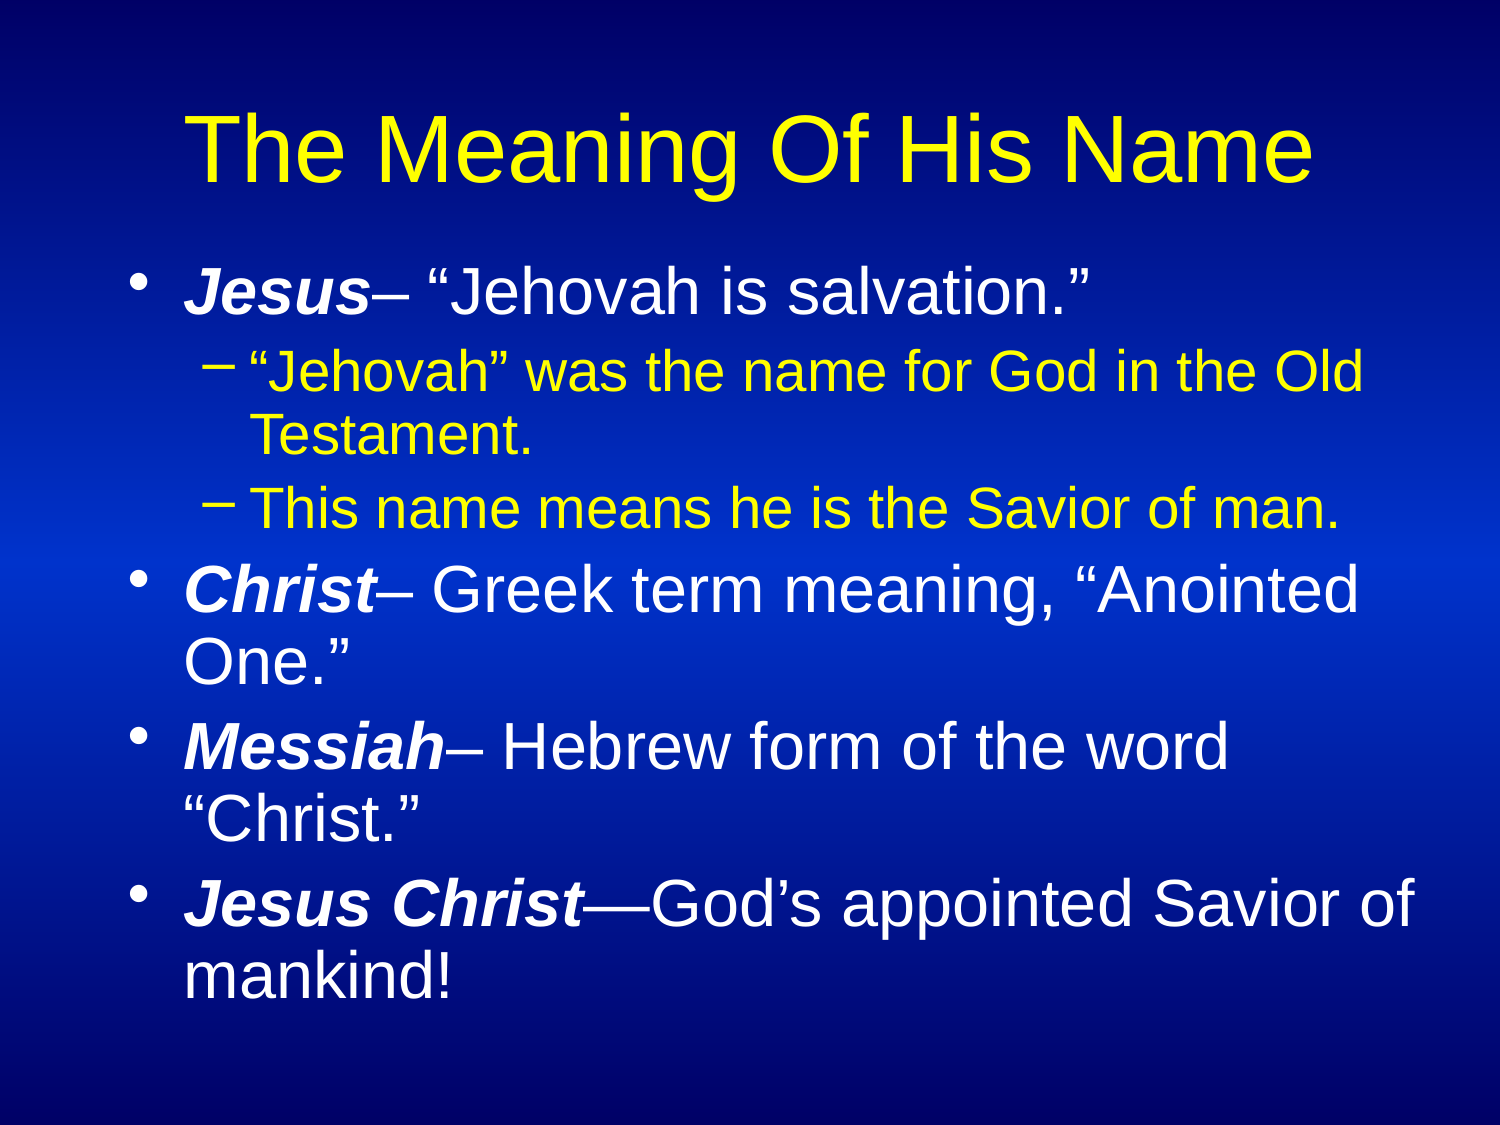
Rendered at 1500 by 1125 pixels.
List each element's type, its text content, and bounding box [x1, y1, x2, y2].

title The Meaning Of His Name [37, 50, 1463, 238]
list Jesus– “Jehovah is salvation.” “Jehovah” was the name for God in the Old Testament. This name means he is the Savior of man. Christ– Greek term meaning, “Anointed One.” Messiah– Hebrew form of the word “Christ.” Jesus Christ—God’s appointed Savior of mankind! [112, 249, 1438, 1038]
